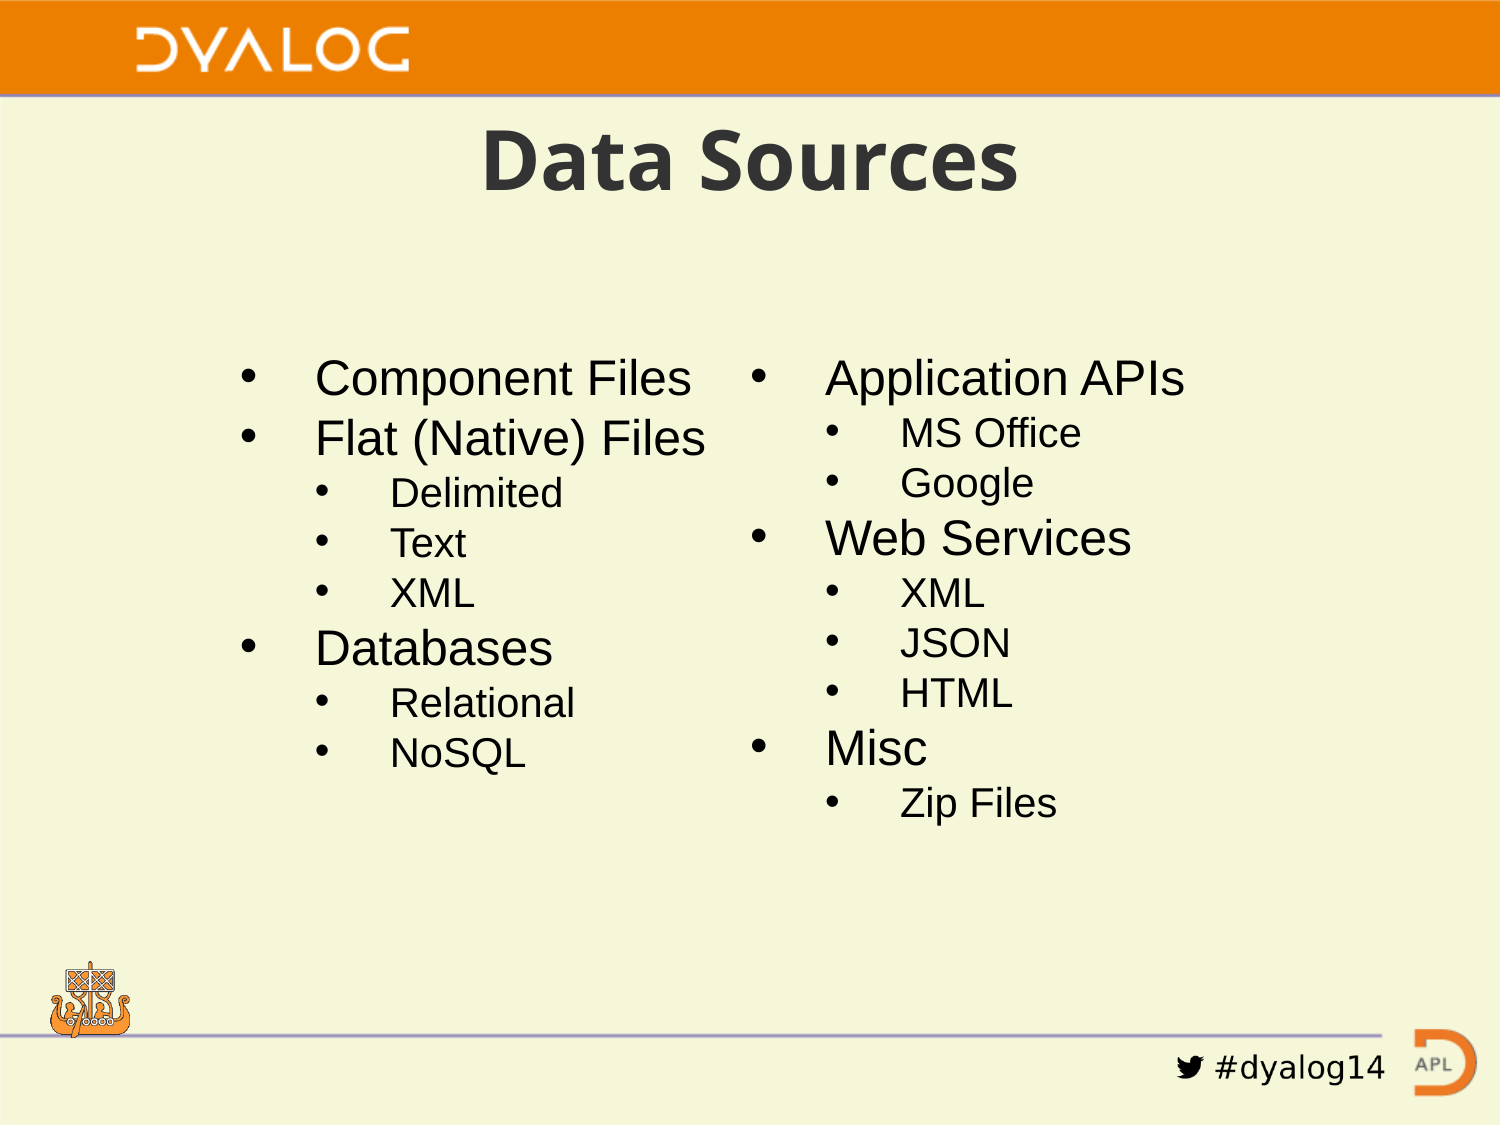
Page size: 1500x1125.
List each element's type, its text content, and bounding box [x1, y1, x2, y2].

subtitle Component Files Flat (Native) Files Delimited Text XML Databases Relational NoSQL Application APIs MS Office Google Web Services XML JSON HTML Misc Zip Files [225, 338, 1275, 941]
title Data Sources [112, 99, 1388, 268]
picture [0, 0, 1500, 1125]
